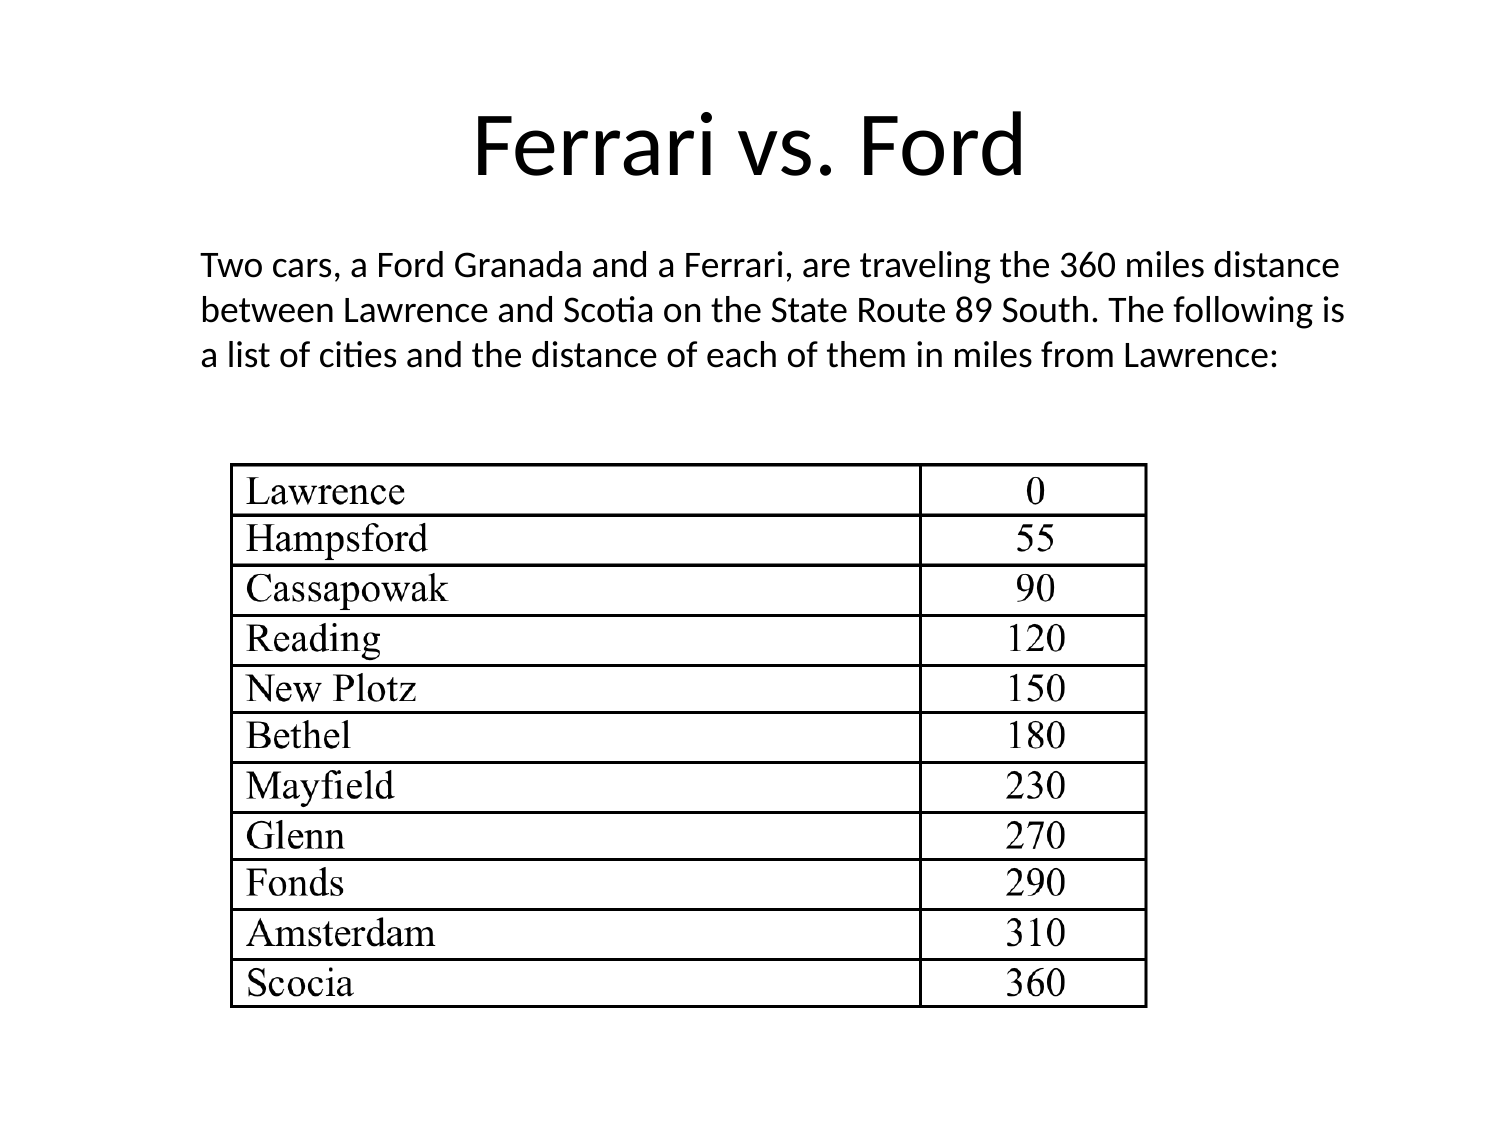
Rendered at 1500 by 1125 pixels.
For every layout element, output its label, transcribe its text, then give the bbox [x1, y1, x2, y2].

title Ferrari vs. Ford [75, 45, 1425, 233]
text_box Two cars, a Ford Granada and a Ferrari, are traveling the 360 miles distance between Lawrence and Scotia on the State Route 89 South. The following is a list of cities and the distance of each of them in miles from Lawrence: [185, 232, 1368, 428]
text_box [120, 462, 1500, 1058]
